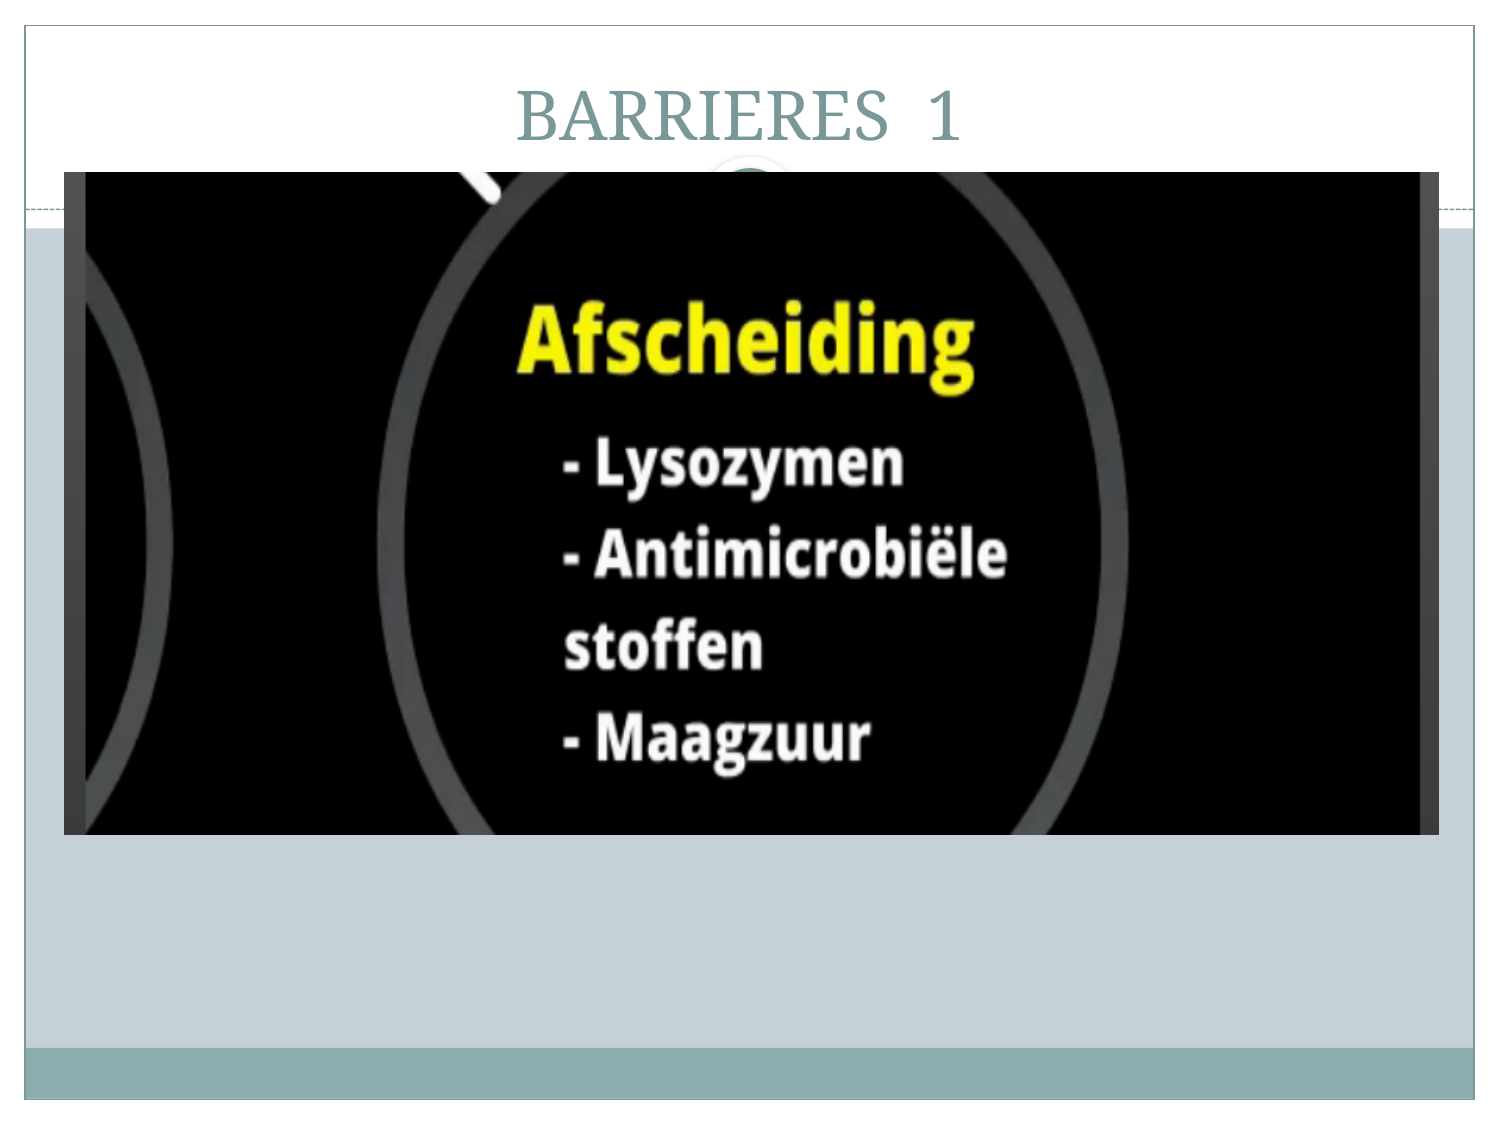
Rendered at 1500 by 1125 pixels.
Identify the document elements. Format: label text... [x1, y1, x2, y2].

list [64, 172, 1439, 835]
title BARRIERES 1 [49, 37, 1450, 162]
